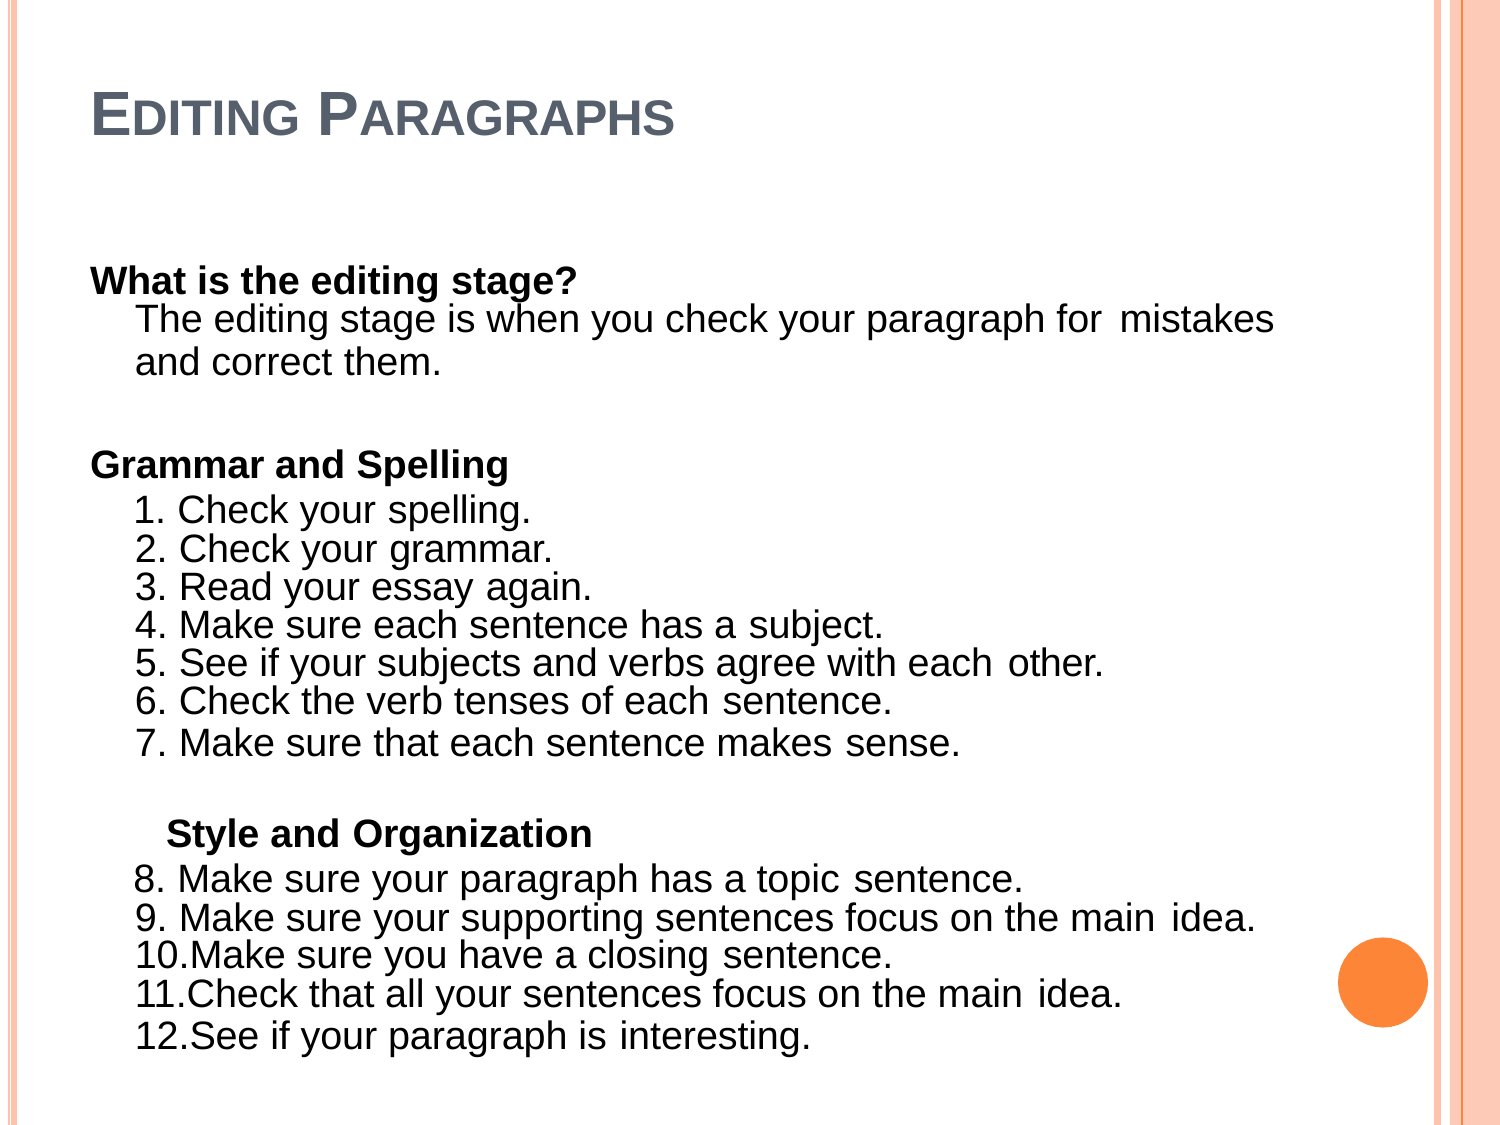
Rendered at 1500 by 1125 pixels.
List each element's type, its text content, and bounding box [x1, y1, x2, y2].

title EDITING PARAGRAPHS [87, 71, 680, 257]
text_box What is the editing stage? The editing stage is when you check your paragraph for mistakes and correct them. Grammar and Spelling Check your spelling. Check your grammar. Read your essay again. Make sure each sentence has a subject. See if your subjects and verbs agree with each other. Check the verb tenses of each sentence. Make sure that each sentence makes sense. Style and Organization Make sure your paragraph has a topic sentence. Make sure your supporting sentences focus on the main idea. Make sure you have a closing sentence. Check that all your sentences focus on the main idea. See if your paragraph is interesting. [87, 257, 1281, 1058]
